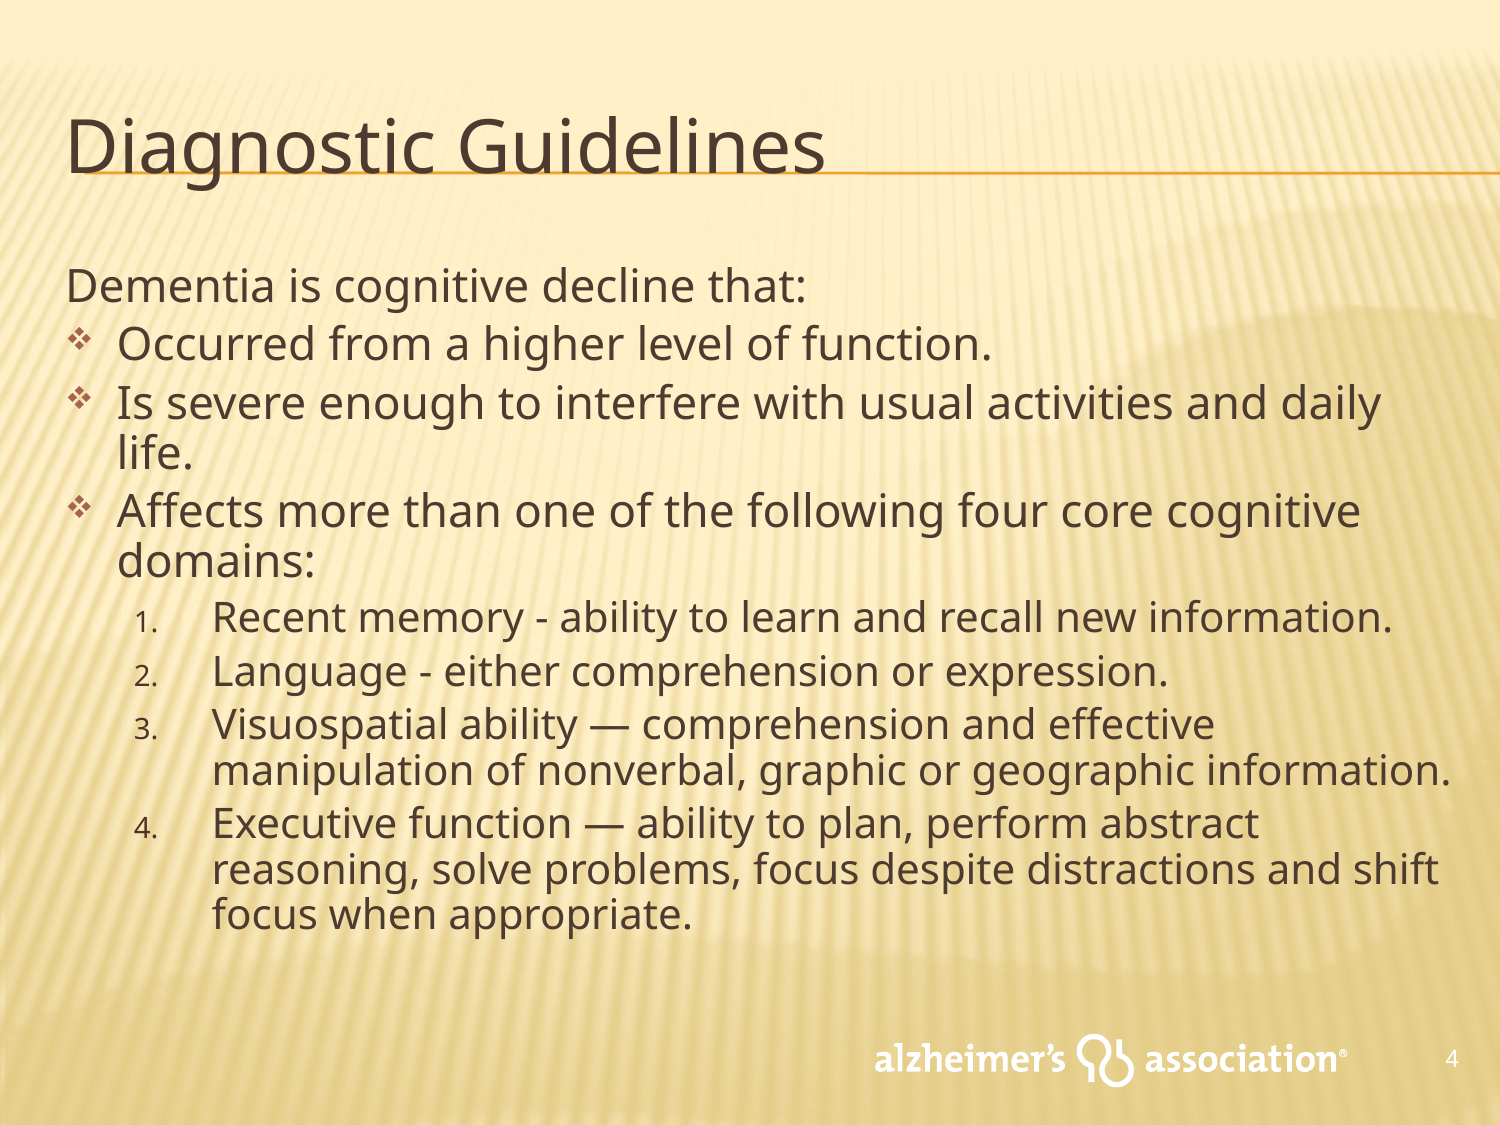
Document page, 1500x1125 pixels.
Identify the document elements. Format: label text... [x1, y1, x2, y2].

list Dementia is cognitive decline that: Occurred from a higher level of function. Is severe enough to interfere with usual activities and daily life. Affects more than one of the following four core cognitive domains: Recent memory - ability to learn and recall new information. Language - either comprehension or expression. Visuospatial ability — comprehension and effective manipulation of nonverbal, graphic or geographic information. Executive function — ability to plan, perform abstract reasoning, solve problems, focus despite distractions and shift focus when appropriate. [49, 254, 1476, 998]
slide_number 4 [1350, 1034, 1475, 1084]
title Diagnostic Guidelines [50, 75, 1475, 213]
